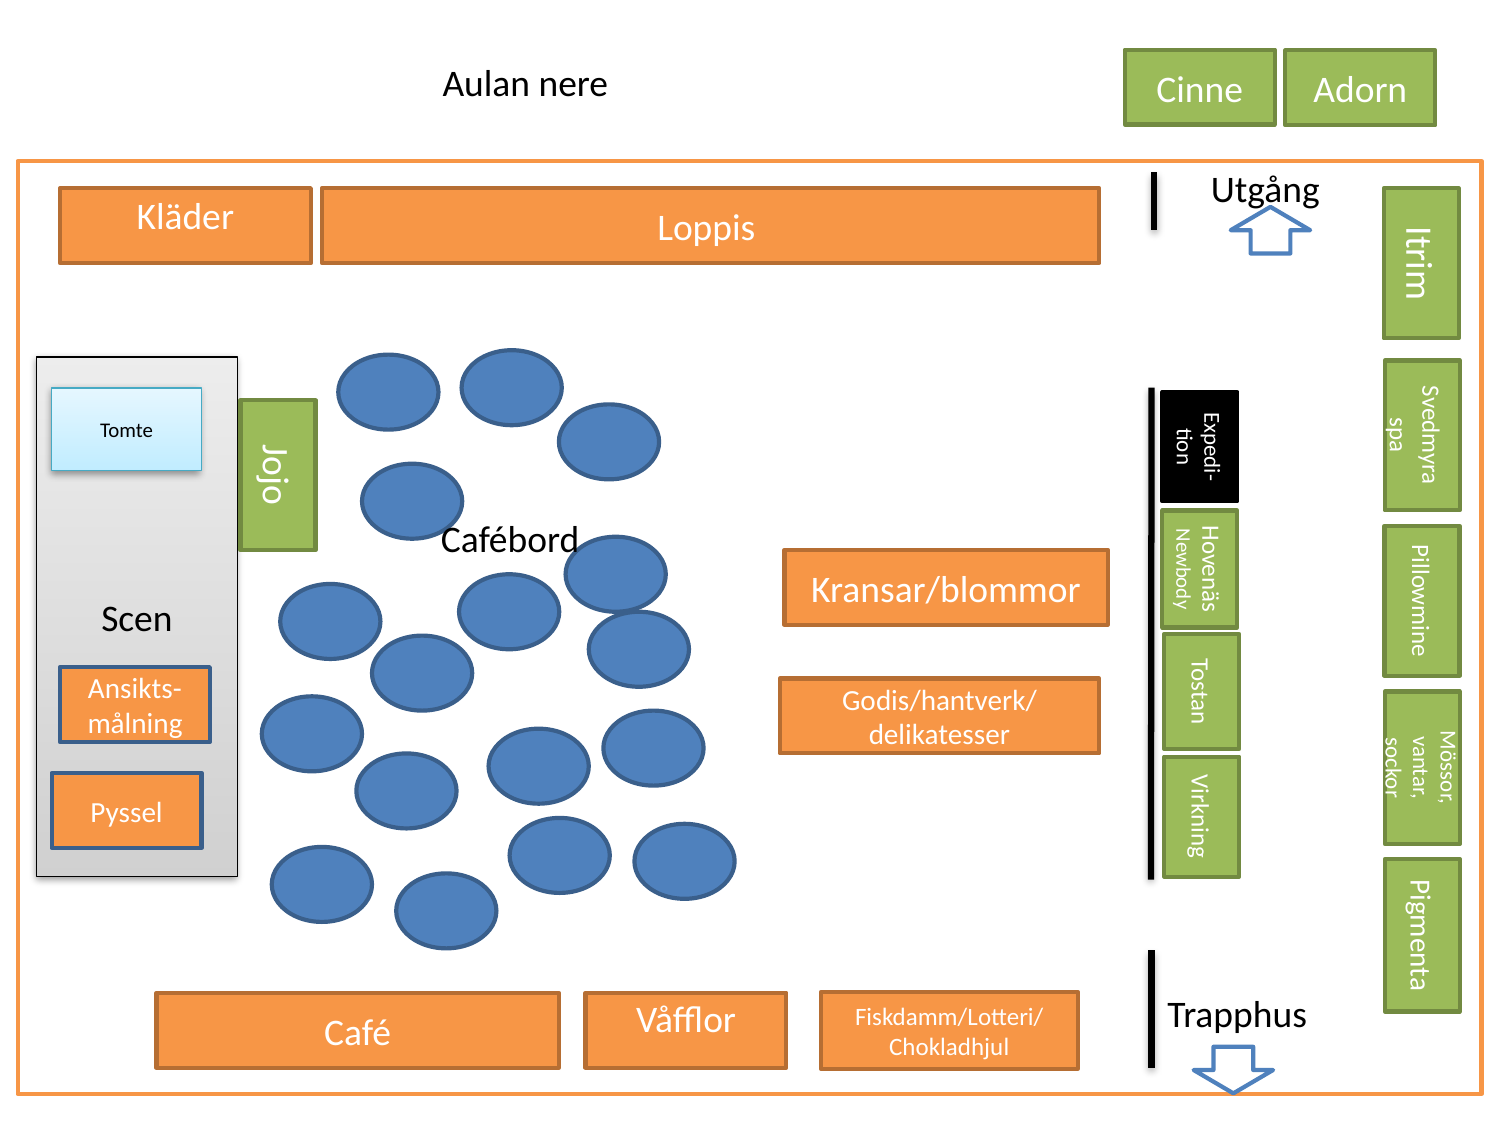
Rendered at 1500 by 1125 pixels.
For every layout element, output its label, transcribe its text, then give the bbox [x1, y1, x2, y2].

text_box Kransar/blommor [782, 548, 1110, 627]
text_box Utgång [1196, 158, 1335, 218]
text_box Expedi-tion [1160, 390, 1239, 503]
text_box [556, 402, 662, 482]
text_box Virkning [1162, 755, 1241, 879]
text_box Café [154, 991, 561, 1070]
text_box Fiskdamm/Lotteri/ Chokladhjul [819, 990, 1080, 1071]
text_box Ansikts-målning [58, 665, 212, 744]
text_box [1191, 1044, 1276, 1096]
text_box Tostan [1162, 632, 1241, 751]
text_box [459, 348, 564, 428]
text_box Adorn [1283, 48, 1437, 127]
text_box Tomte [51, 387, 202, 471]
text_box Våfflor [583, 991, 788, 1070]
text_box [269, 844, 375, 925]
text_box Trapphus [1160, 982, 1323, 1043]
text_box [278, 581, 383, 662]
text_box [1228, 205, 1313, 256]
text_box [394, 871, 499, 951]
text_box Mössor, vantar, sockor [1383, 689, 1462, 846]
text_box Cinne [1123, 48, 1277, 127]
text_box Pyssel [50, 771, 204, 850]
text_box Godis/hantverk/ delikatesser [778, 676, 1101, 755]
text_box Svedmyra spa [1383, 358, 1462, 512]
text_box Scen [36, 356, 238, 877]
text_box Jojo [238, 398, 318, 552]
text_box [601, 708, 706, 788]
text_box [486, 726, 591, 806]
text_box Loppis [320, 186, 1101, 265]
text_box [369, 633, 475, 713]
text_box [259, 694, 365, 774]
text_box [359, 461, 465, 541]
text_box [456, 572, 562, 652]
text_box [16, 159, 1484, 1096]
text_box Pigmenta [1383, 857, 1462, 1014]
text_box [507, 815, 612, 896]
text_box Pillowmine [1382, 524, 1462, 678]
text_box Kläder [58, 186, 313, 265]
text_box Cafébord [426, 507, 595, 568]
text_box [632, 821, 737, 901]
text_box HovenäsNewbody [1160, 508, 1239, 630]
text_box Itrim [1382, 186, 1461, 340]
text_box [586, 609, 692, 689]
text_box [336, 352, 441, 432]
text_box [354, 751, 459, 831]
text_box Aulan nere [427, 51, 693, 111]
text_box [563, 534, 668, 614]
